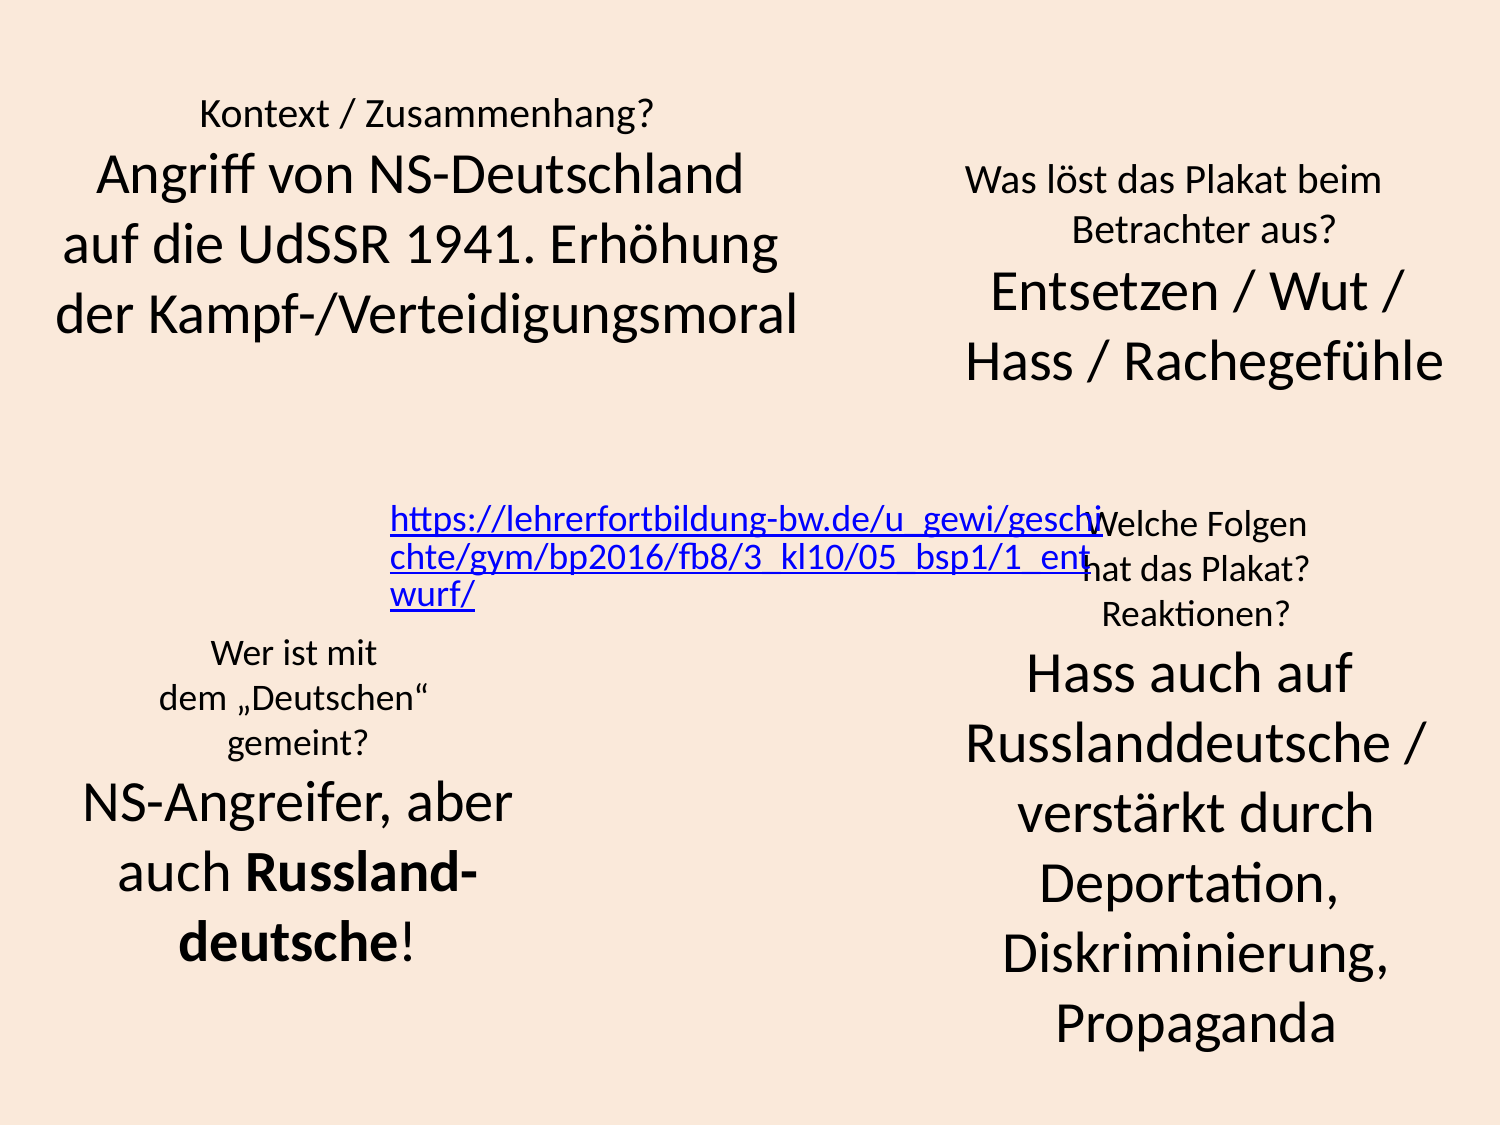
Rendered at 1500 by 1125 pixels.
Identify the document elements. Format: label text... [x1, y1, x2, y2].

text_box Was löst das Plakat beim Betrachter aus? Entsetzen / Wut / Hass / Rachegefühle [950, 144, 1460, 400]
text_box Kontext / Zusammenhang? Angriff von NS-Deutschland auf die UdSSR 1941. Erhöhung der Kampf-/Verteidigungsmoral [40, 78, 815, 353]
text_box Wer ist mit dem „Deutschen“ gemeint? NS-Angreifer, aber auch Russland- deutsche! [67, 620, 529, 981]
text_box Welche Folgen hat das Plakat? Reaktionen? Hass auch auf Russlanddeutsche / verstärkt durch Deportation, Diskriminierung, Propaganda [950, 491, 1443, 1062]
text_box https://lehrerfortbildung-bw.de/u_gewi/geschichte/gym/bp2016/fb8/3_kl10/05_bsp1/1_entwurf/ [374, 486, 1125, 547]
